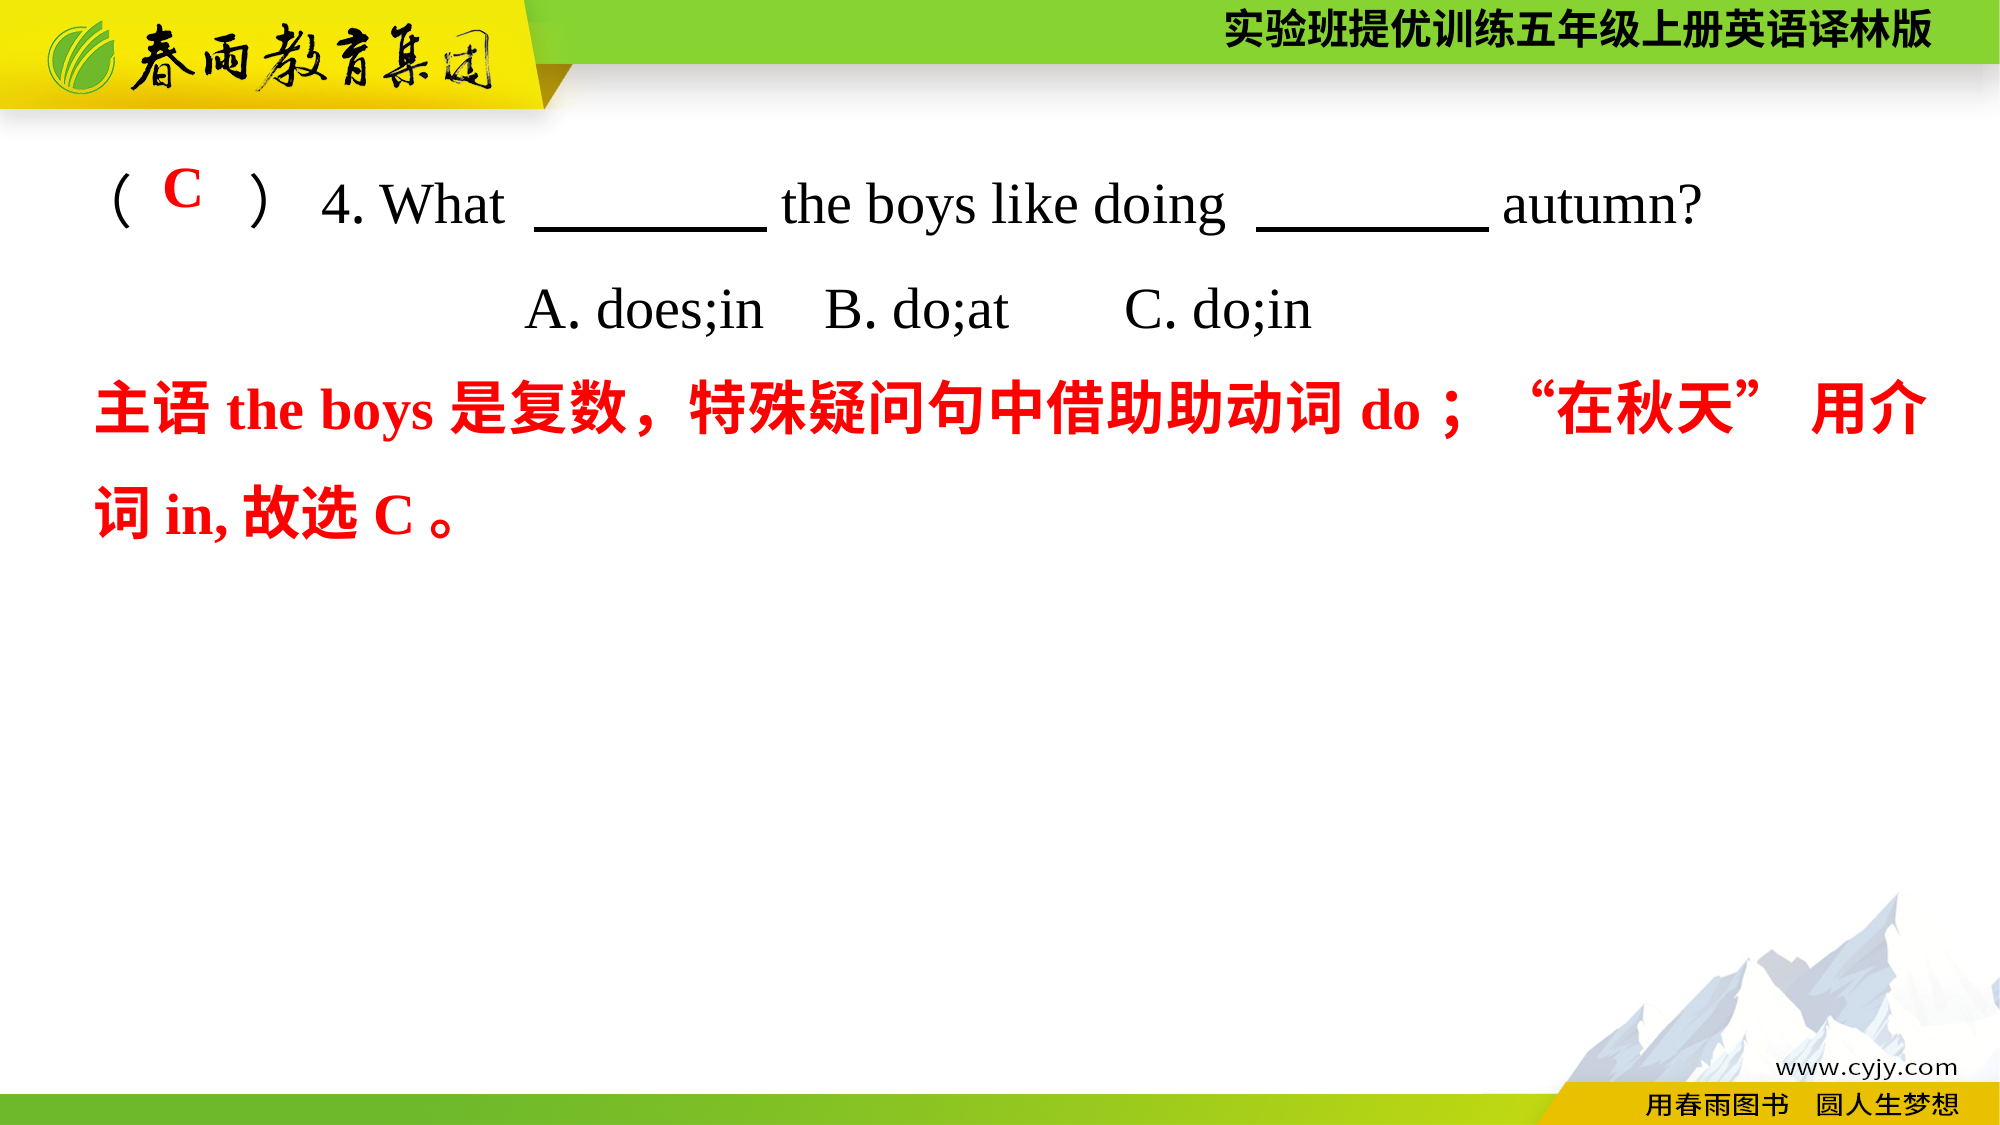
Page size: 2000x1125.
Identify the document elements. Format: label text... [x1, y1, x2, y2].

list （ ）4. What the boys like doing autumn? A. does;in B. do;at C. do;in [59, 122, 1944, 350]
text_box C [147, 141, 220, 227]
text_box 主语the boys是复数，特殊疑问句中借助助动词do；“在秋天” 用介词in,故选C。 [78, 328, 1944, 554]
picture [0, 0, 2000, 1125]
